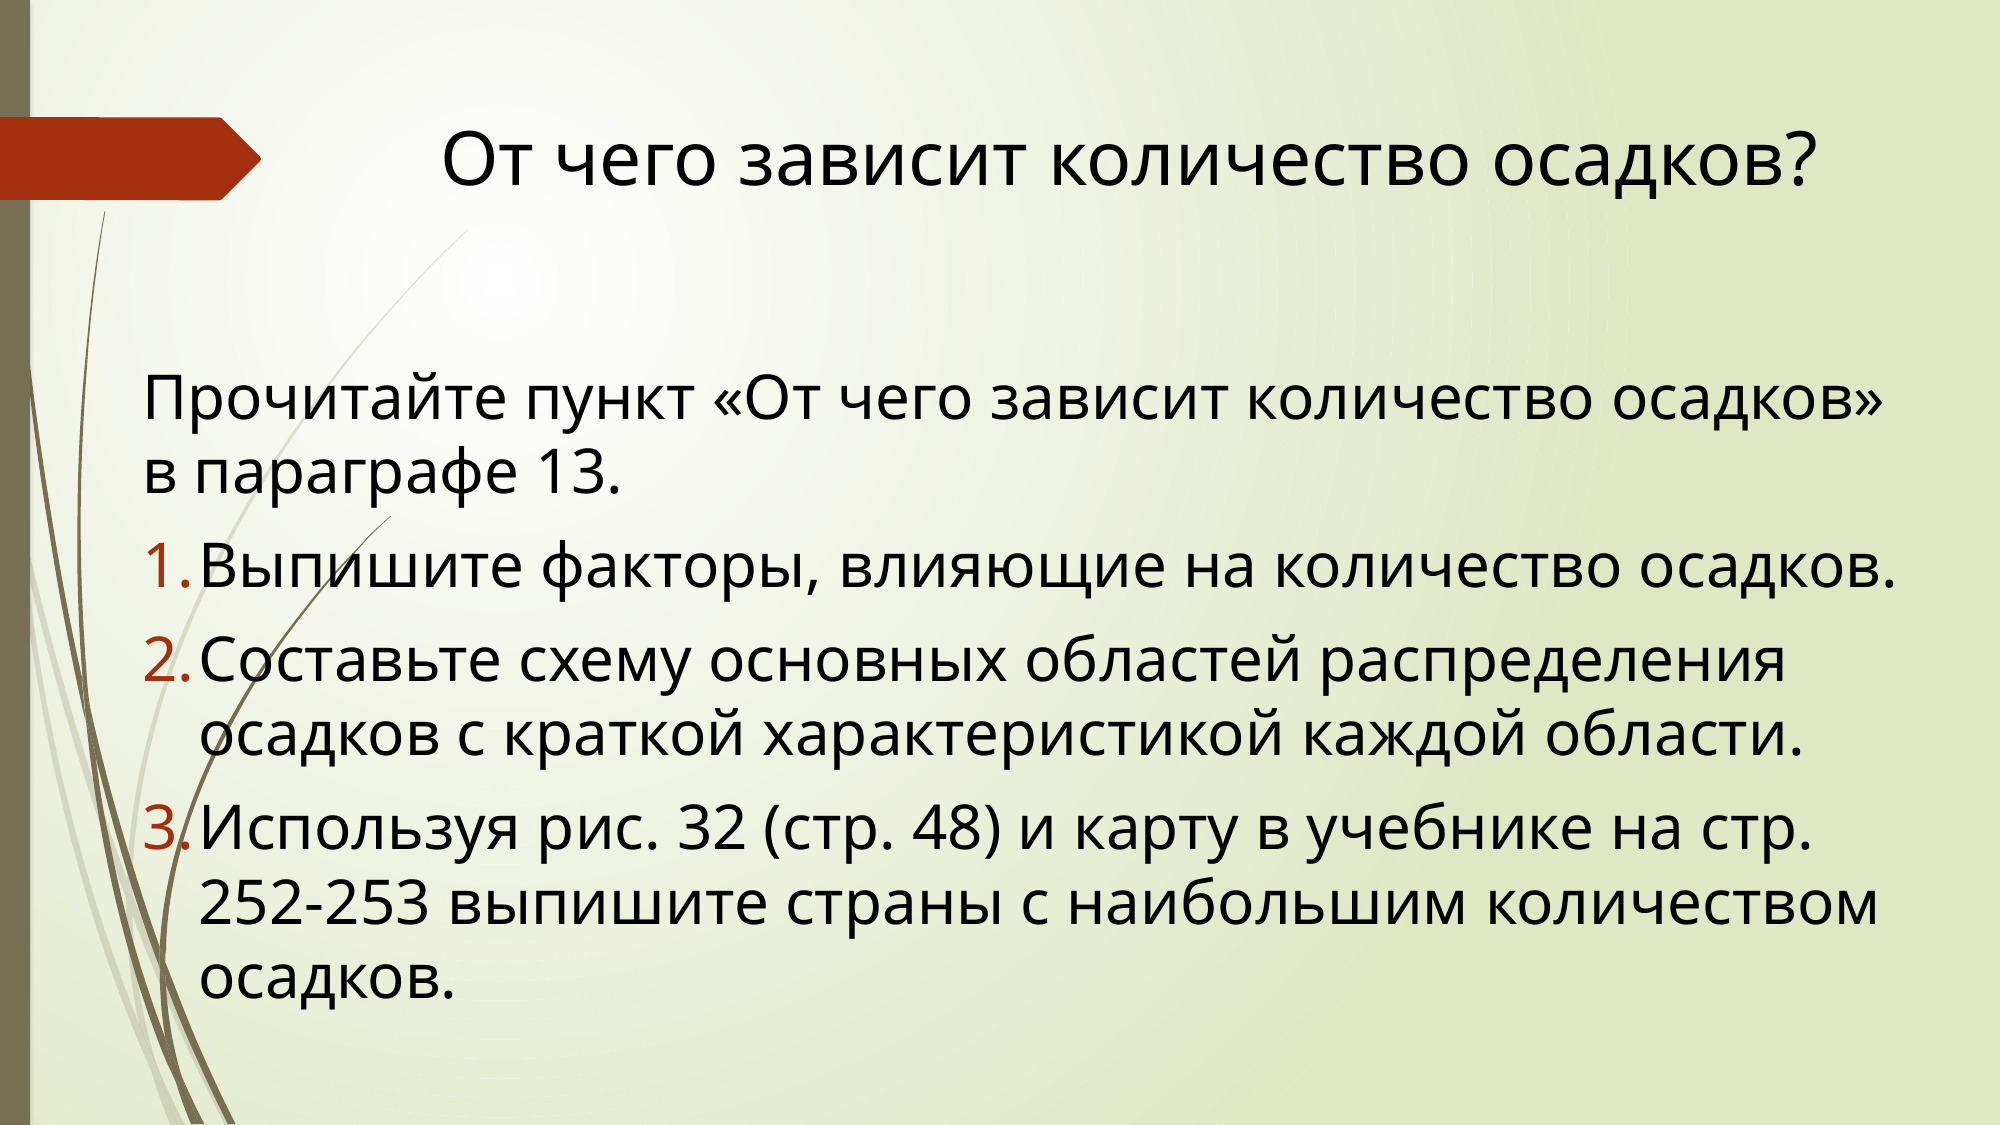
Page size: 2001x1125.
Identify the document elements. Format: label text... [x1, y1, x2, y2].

list Прочитайте пункт «От чего зависит количество осадков» в параграфе 13. Выпишите факторы, влияющие на количество осадков. Составьте схему основных областей распределения осадков с краткой характеристикой каждой области. Используя рис. 32 (стр. 48) и карту в учебнике на стр. 252-253 выпишите страны с наибольшим количеством осадков. [127, 350, 1918, 1073]
title От чего зависит количество осадков? [425, 102, 1888, 313]
